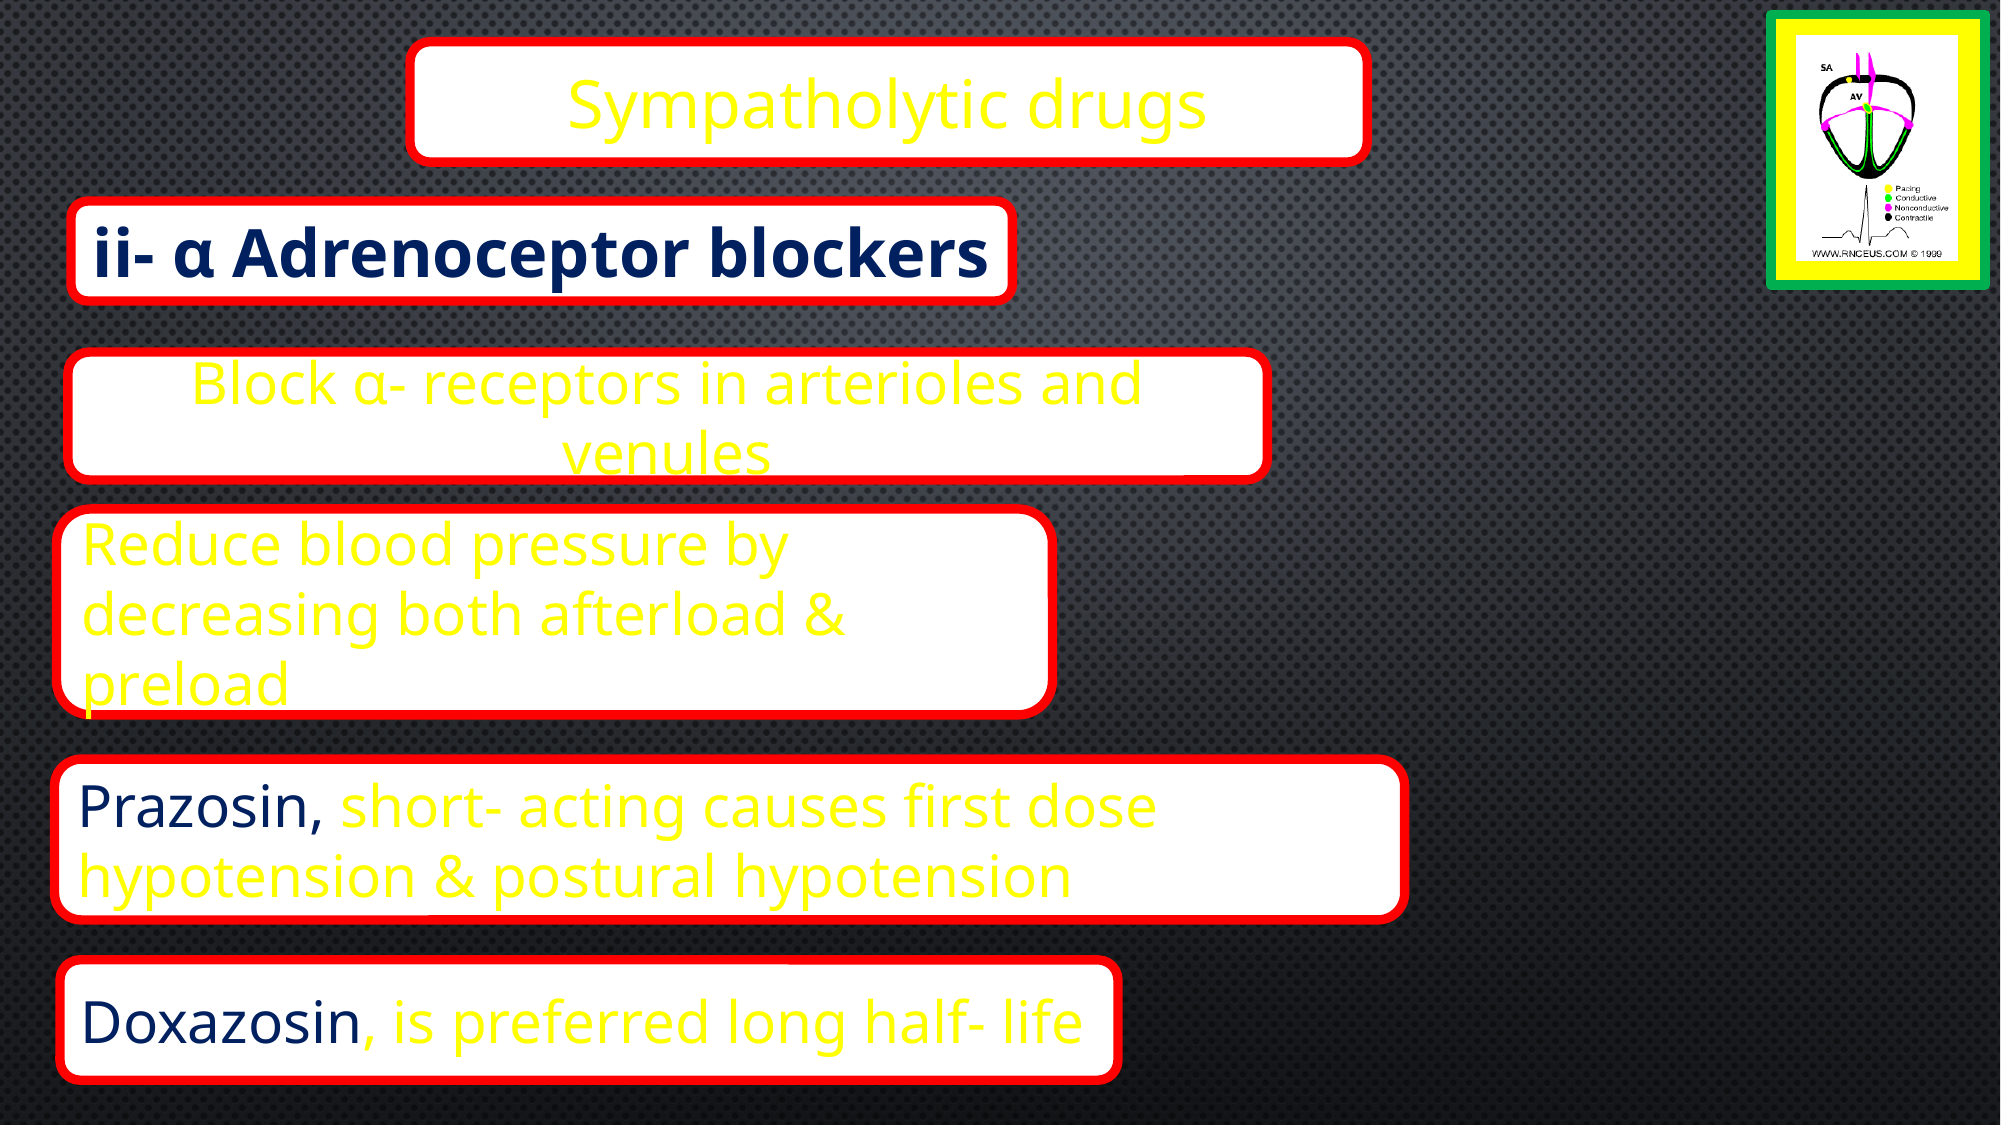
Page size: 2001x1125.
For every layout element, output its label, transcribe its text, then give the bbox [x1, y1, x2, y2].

text_box Doxazosin, is preferred long half- life [58, 958, 1120, 1082]
text_box [1770, 13, 1987, 287]
picture [1795, 35, 1959, 261]
text_box Prazosin, short- acting causes first dose hypotension & postural hypotension [52, 757, 1407, 922]
text_box Block α- receptors in arterioles and venules [66, 350, 1270, 482]
text_box ii- α Adrenoceptor blockers [69, 199, 1015, 303]
text_box Reduce blood pressure by decreasing both afterload & preload [54, 507, 1055, 717]
text_box Sympatholytic drugs [408, 40, 1369, 164]
